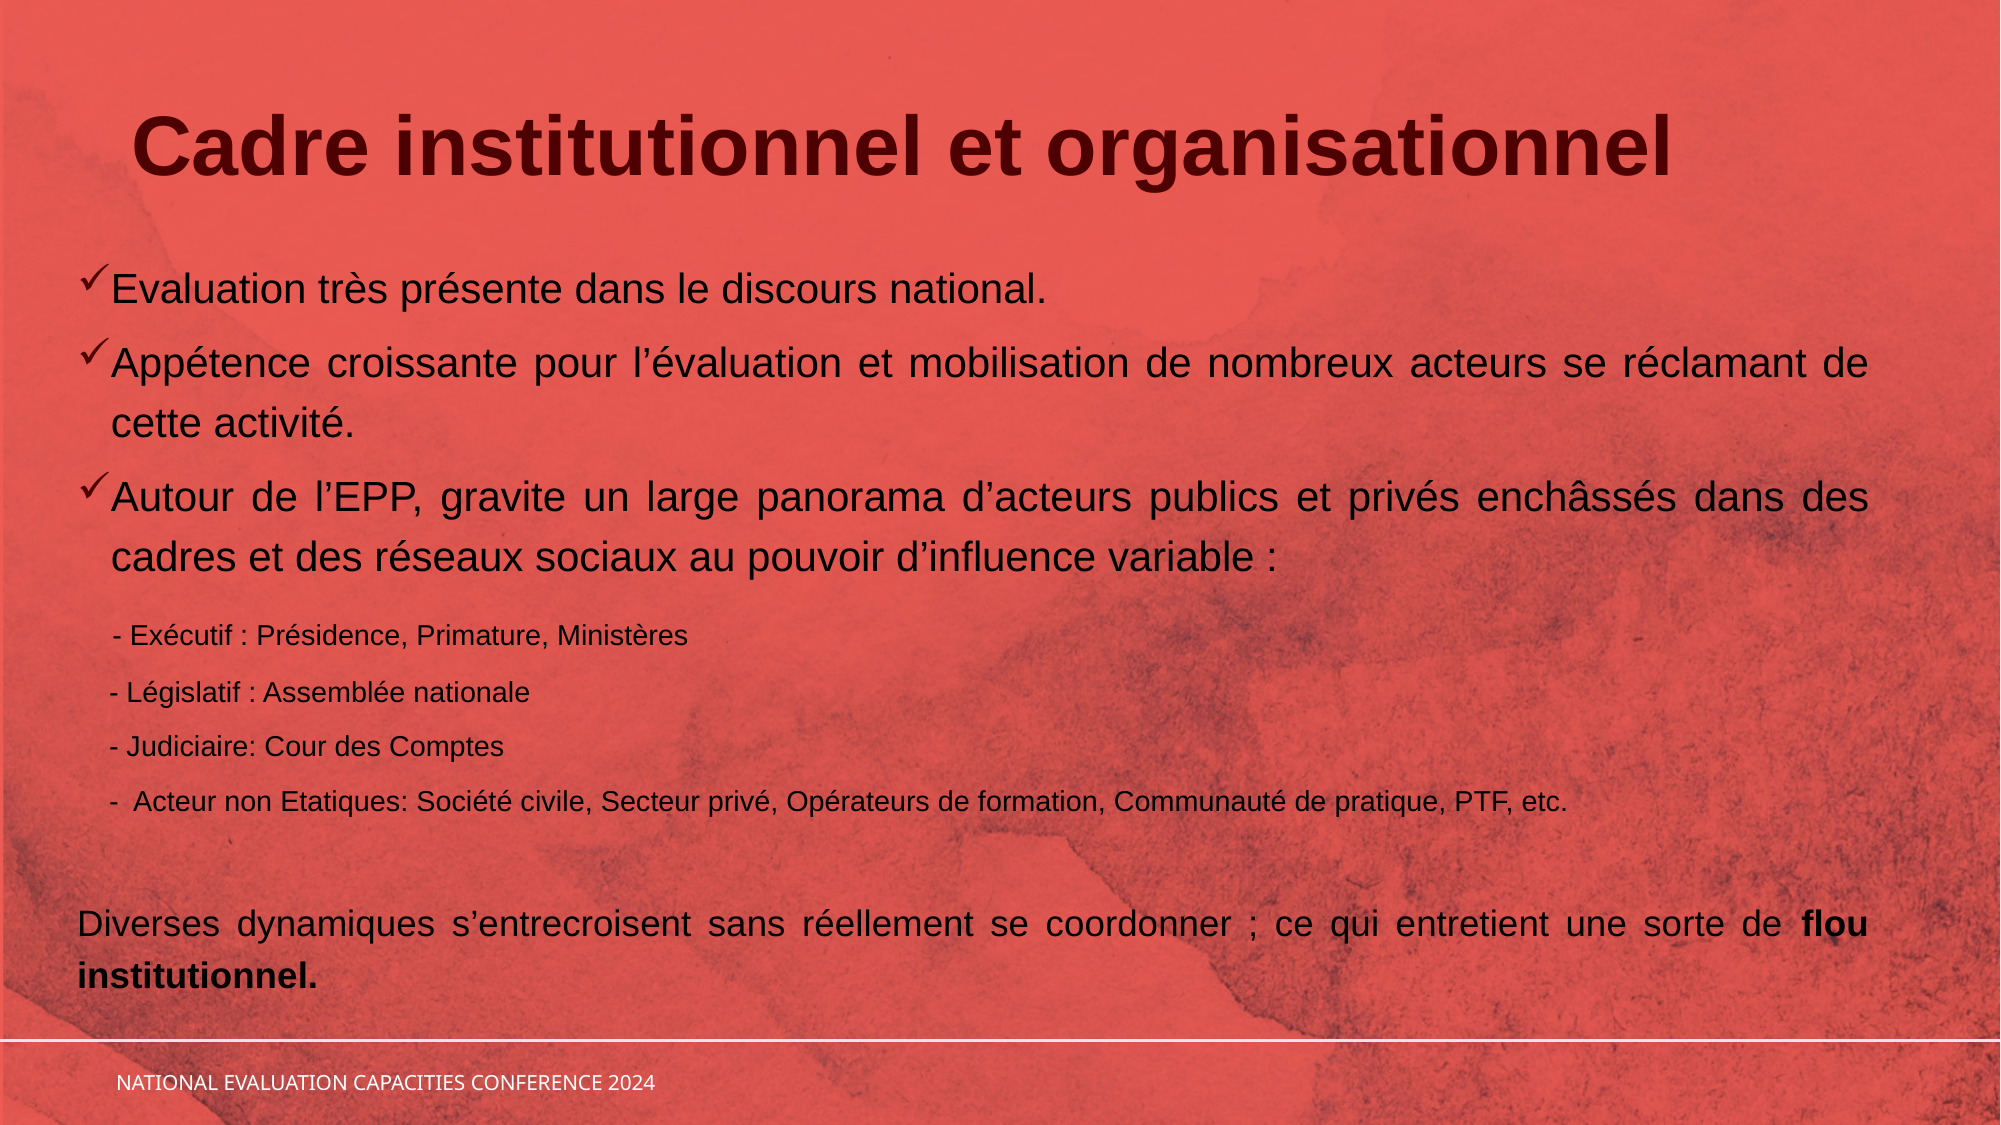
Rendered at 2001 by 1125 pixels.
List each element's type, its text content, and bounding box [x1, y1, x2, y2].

title Cadre institutionnel et organisationnel [116, 95, 1884, 202]
picture [0, 0, 2001, 1125]
list Evaluation très présente dans le discours national. Appétence croissante pour l’évaluation et mobilisation de nombreux acteurs se réclamant de cette activité. Autour de l’EPP, gravite un large panorama d’acteurs publics et privés enchâssés dans des cadres et des réseaux sociaux au pouvoir d’influence variable : - Exécutif : Présidence, Primature, Ministères - Législatif : Assemblée nationale - Judiciaire: Cour des Comptes - Acteur non Etatiques: Société civile, Secteur privé, Opérateurs de formation, Communauté de pratique, PTF, etc. Diverses dynamiques s’entrecroisent sans réellement se coordonner ; ce qui entretient une sorte de flou institutionnel. [62, 244, 1884, 1016]
